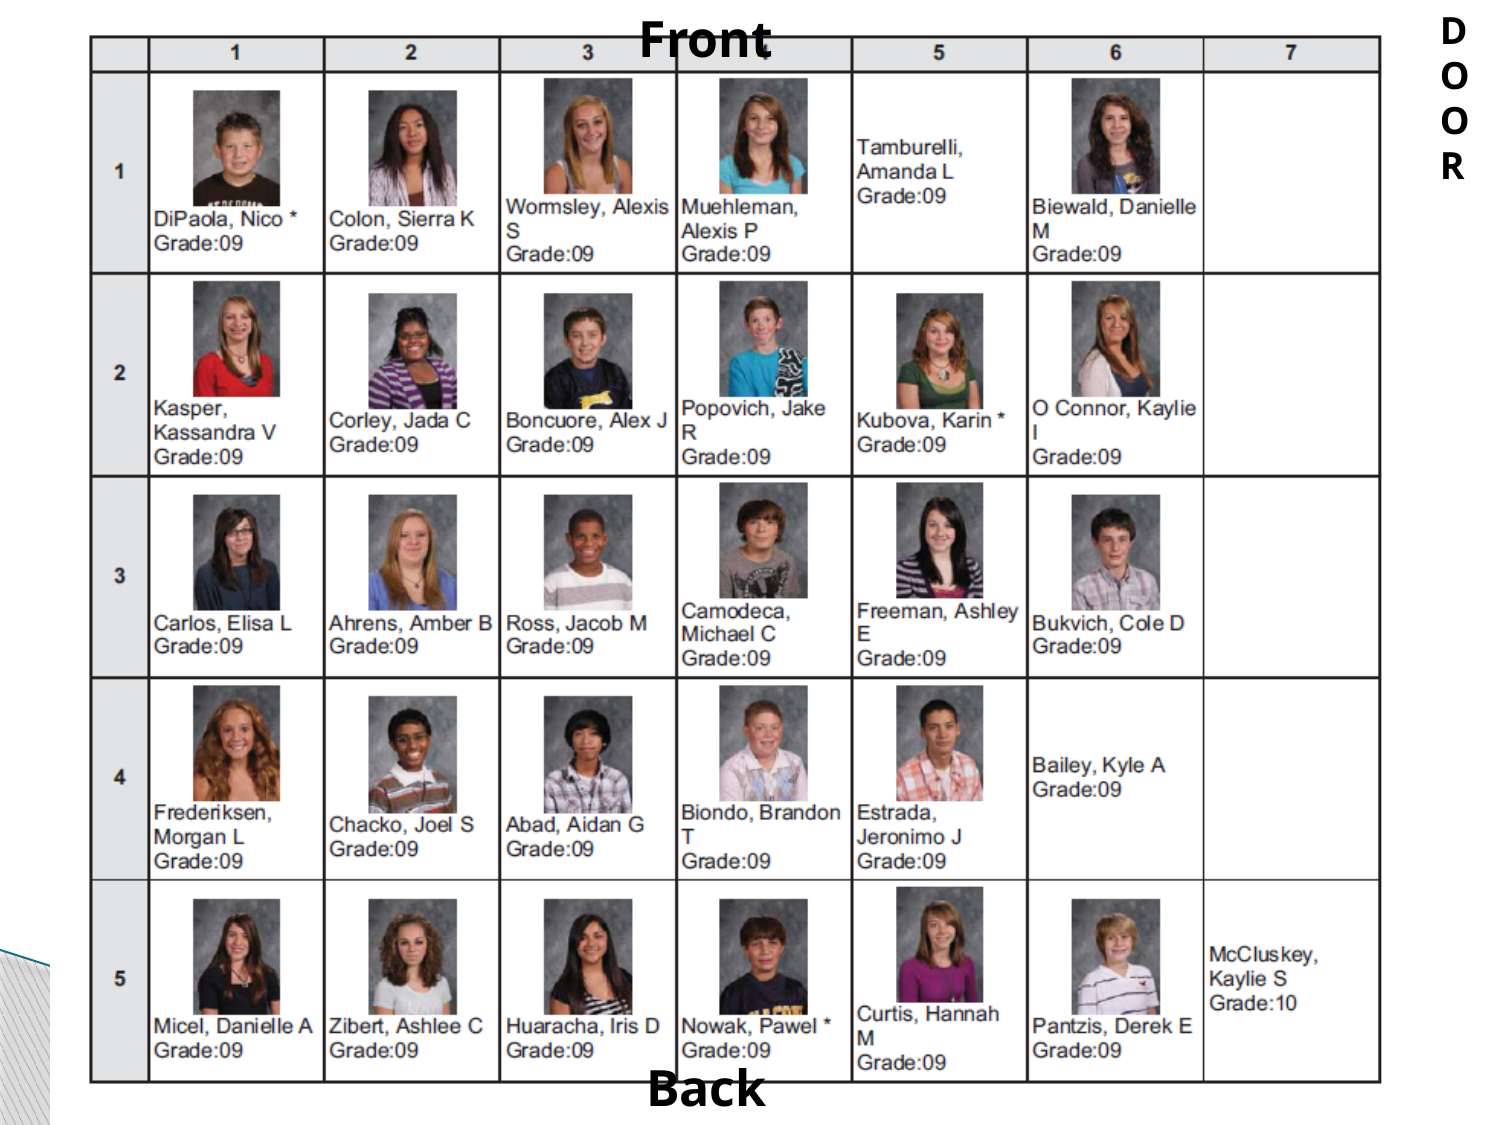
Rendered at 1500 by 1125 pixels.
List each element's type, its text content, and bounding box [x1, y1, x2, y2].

text_box DOOR [1424, 0, 1500, 195]
picture [49, 0, 1409, 1125]
